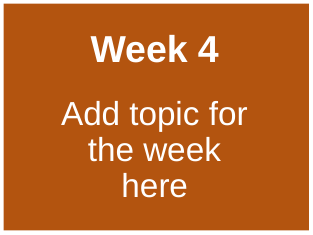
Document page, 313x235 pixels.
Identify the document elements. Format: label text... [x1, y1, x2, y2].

text_box Week 4 [64, 17, 245, 78]
text_box Add topic for the week here [23, 89, 286, 212]
text_box [3, 3, 310, 231]
